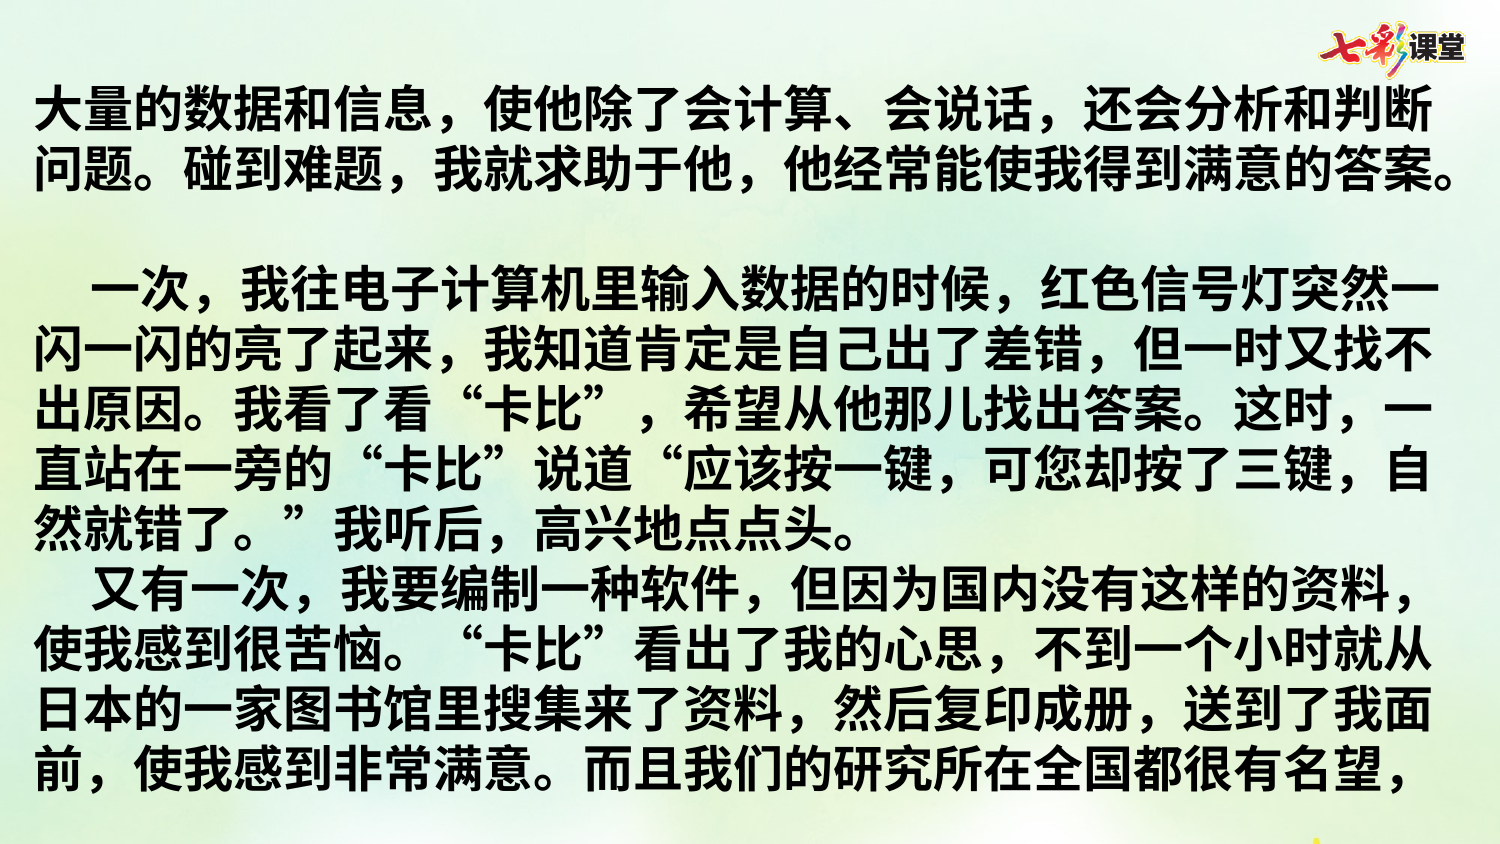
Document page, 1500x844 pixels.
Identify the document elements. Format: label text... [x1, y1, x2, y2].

text_box 大量的数据和信息，使他除了会计算、会说话，还会分析和判断问题。碰到难题，我就求助于他，他经常能使我得到满意的答案。 一次，我往电子计算机里输入数据的时候，红色信号灯突然一闪一闪的亮了起来，我知道肯定是自己出了差错，但一时又找不出原因。我看了看“卡比”，希望从他那儿找出答案。这时，一直站在一旁的“卡比”说道“应该按一键，可您却按了三键，自然就错了。”我听后，高兴地点点头。 又有一次，我要编制一种软件，但因为国内没有这样的资料，使我感到很苦恼。“卡比”看出了我的心思，不到一个小时就从日本的一家图书馆里搜集来了资料，然后复印成册，送到了我面前，使我感到非常满意。而且我们的研究所在全国都很有名望， [18, 69, 1482, 805]
picture [0, 0, 1500, 844]
